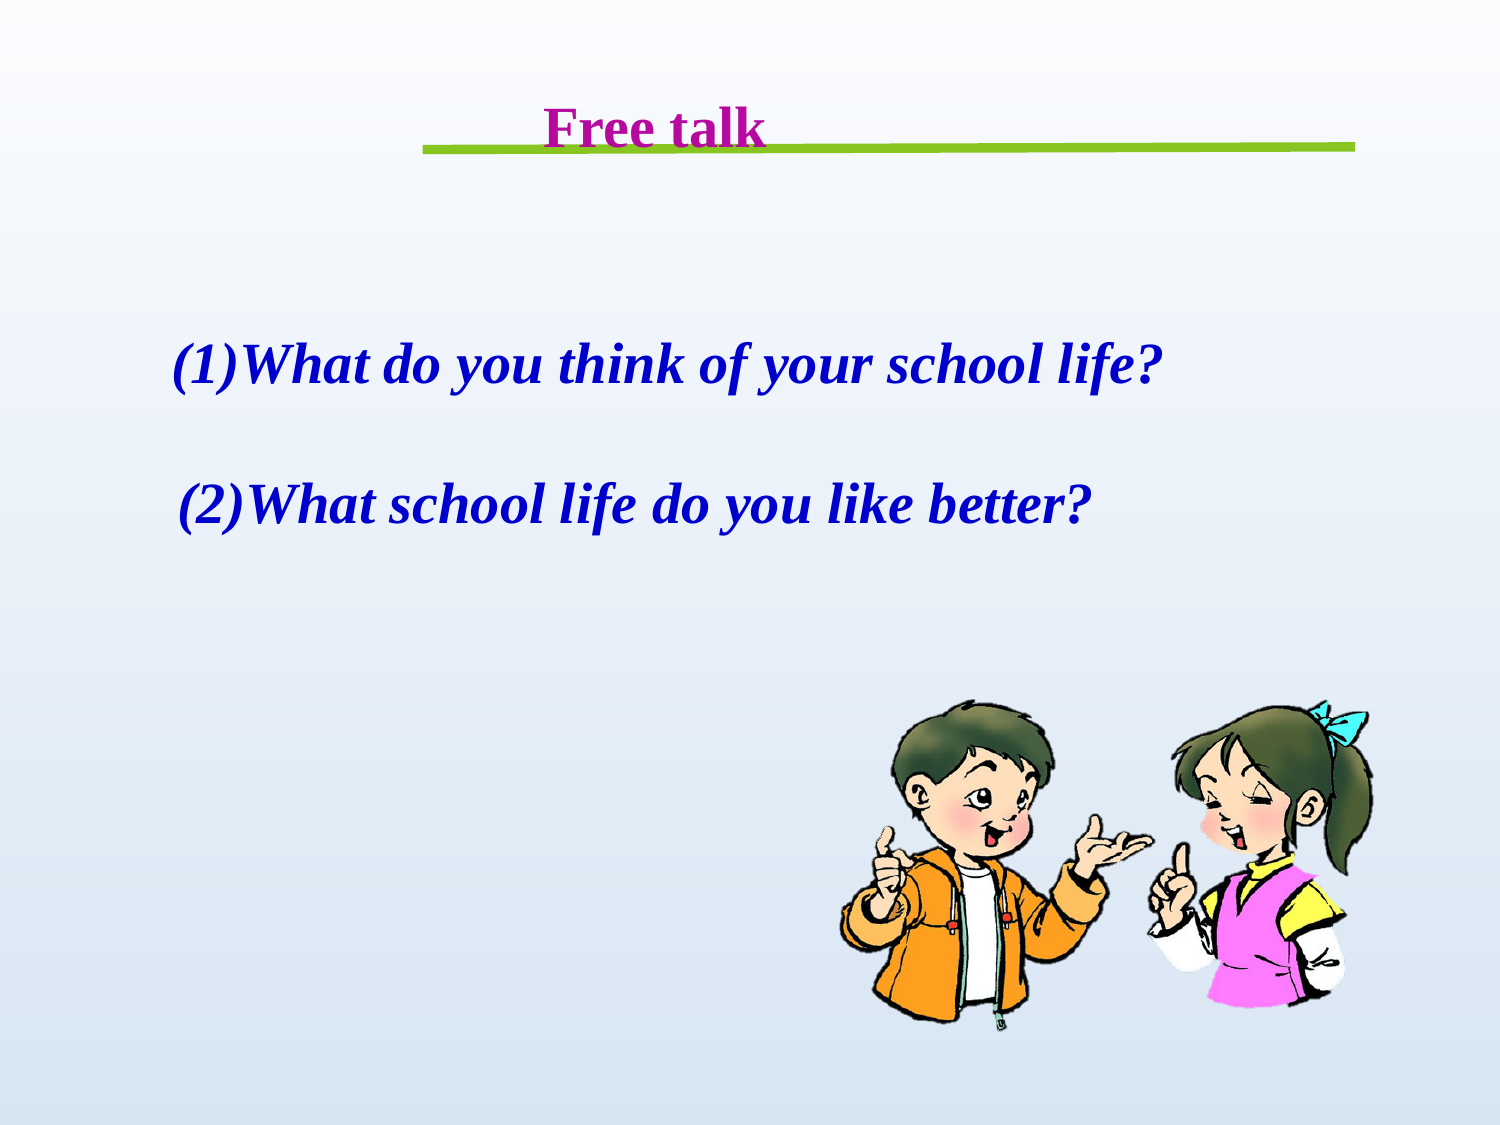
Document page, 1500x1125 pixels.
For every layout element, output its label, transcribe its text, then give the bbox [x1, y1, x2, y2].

picture [829, 693, 1387, 1039]
text_box Free talk [528, 158, 1202, 167]
text_box (1)What do you think of your school life? (2)What school life do you like better? [119, 317, 1187, 543]
text_box Free talk [528, 60, 1202, 145]
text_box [422, 146, 1356, 150]
